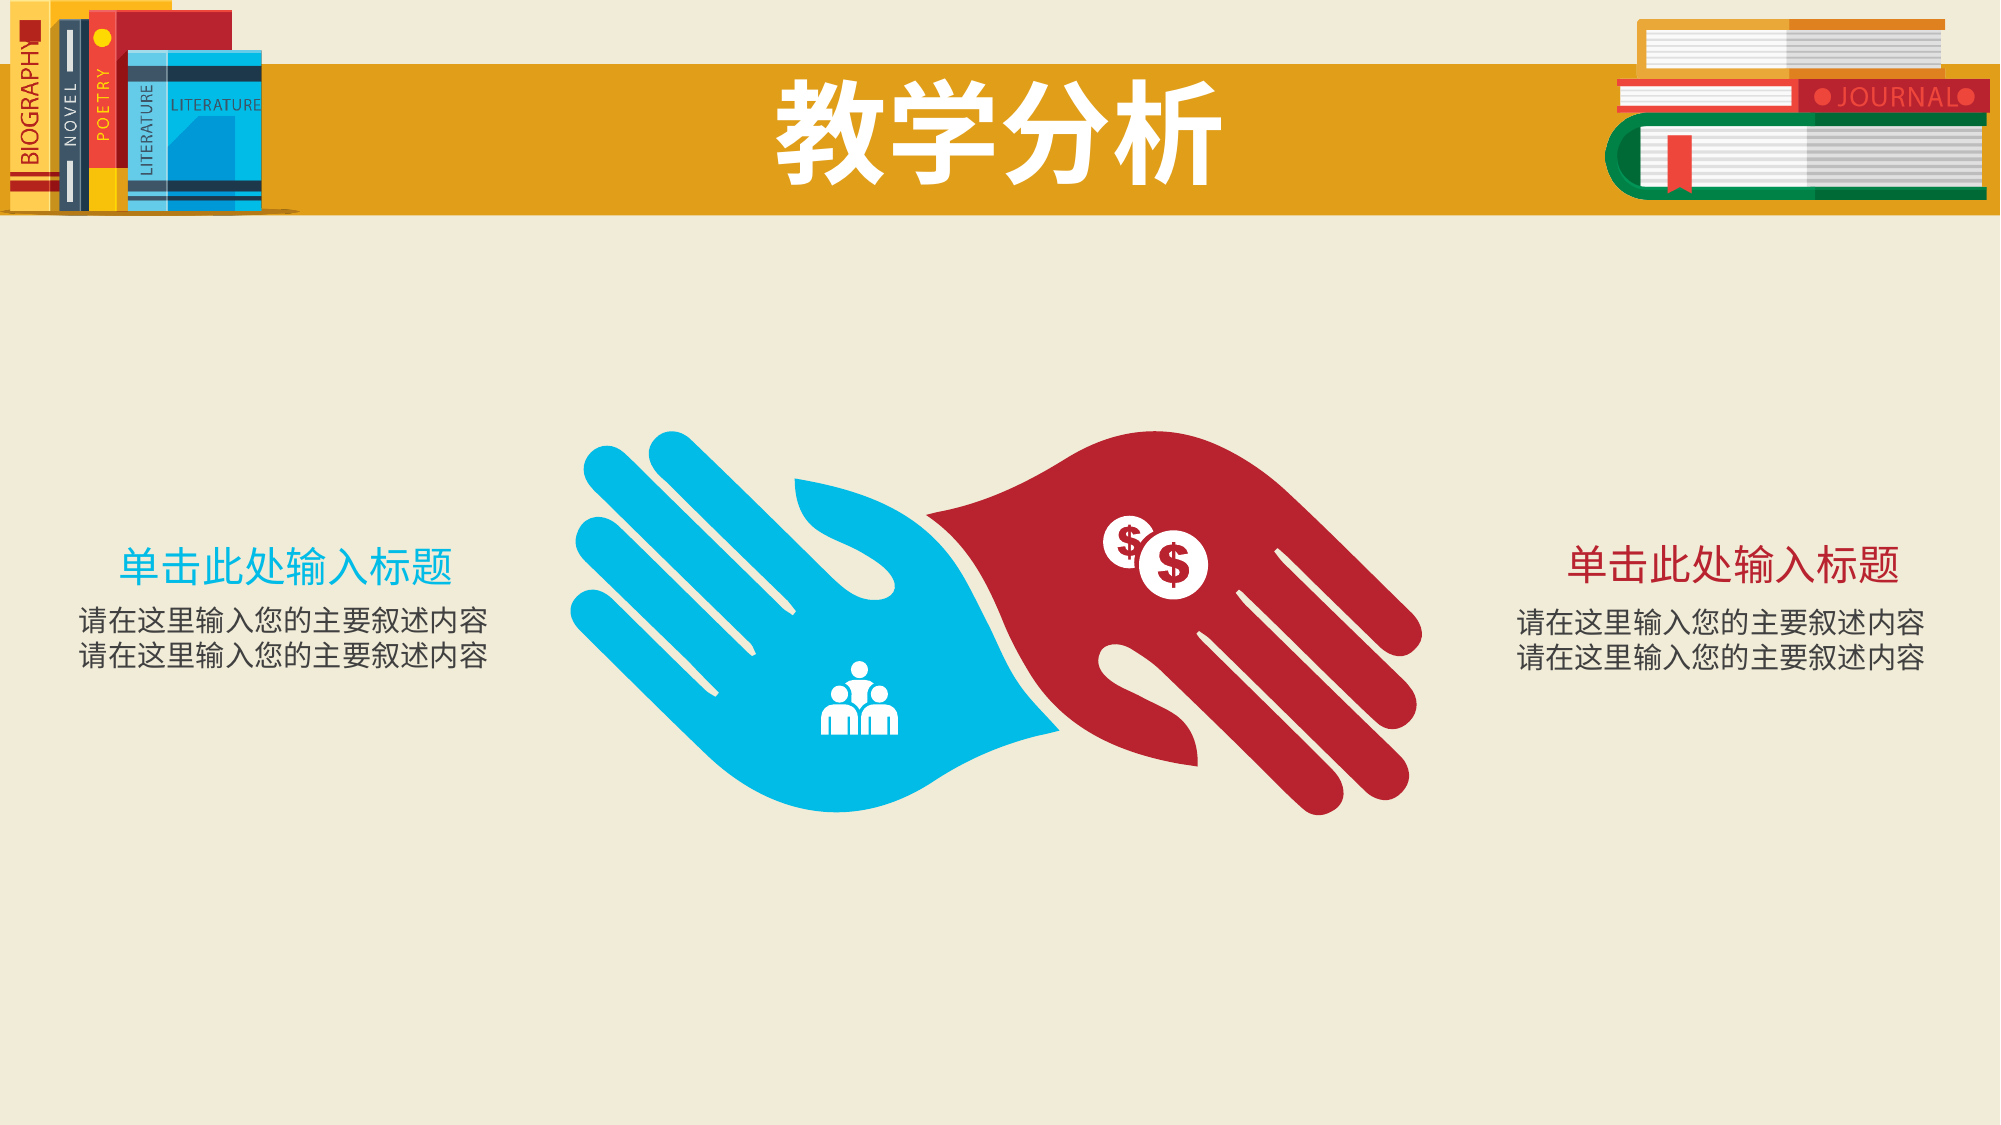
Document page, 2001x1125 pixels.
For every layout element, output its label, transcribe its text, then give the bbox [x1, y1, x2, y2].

text_box [861, 704, 898, 735]
text_box 教学分析 [610, 55, 1390, 206]
text_box [1103, 515, 1154, 569]
text_box [923, 430, 1423, 817]
text_box 单击此处输入标题 [1551, 538, 1928, 592]
text_box [569, 430, 1062, 814]
picture [0, 0, 300, 216]
text_box [0, 63, 2000, 217]
text_box [830, 685, 848, 703]
text_box 请在这里输入您的主要叙述内容 请在这里输入您的主要叙述内容 [64, 602, 541, 700]
text_box [821, 704, 858, 735]
text_box [870, 685, 888, 703]
text_box 请在这里输入您的主要叙述内容 请在这里输入您的主要叙述内容 [1501, 604, 1978, 701]
text_box [845, 661, 874, 710]
text_box 单击此处输入标题 [104, 540, 471, 582]
text_box [1138, 530, 1209, 600]
picture [1605, 19, 1990, 200]
